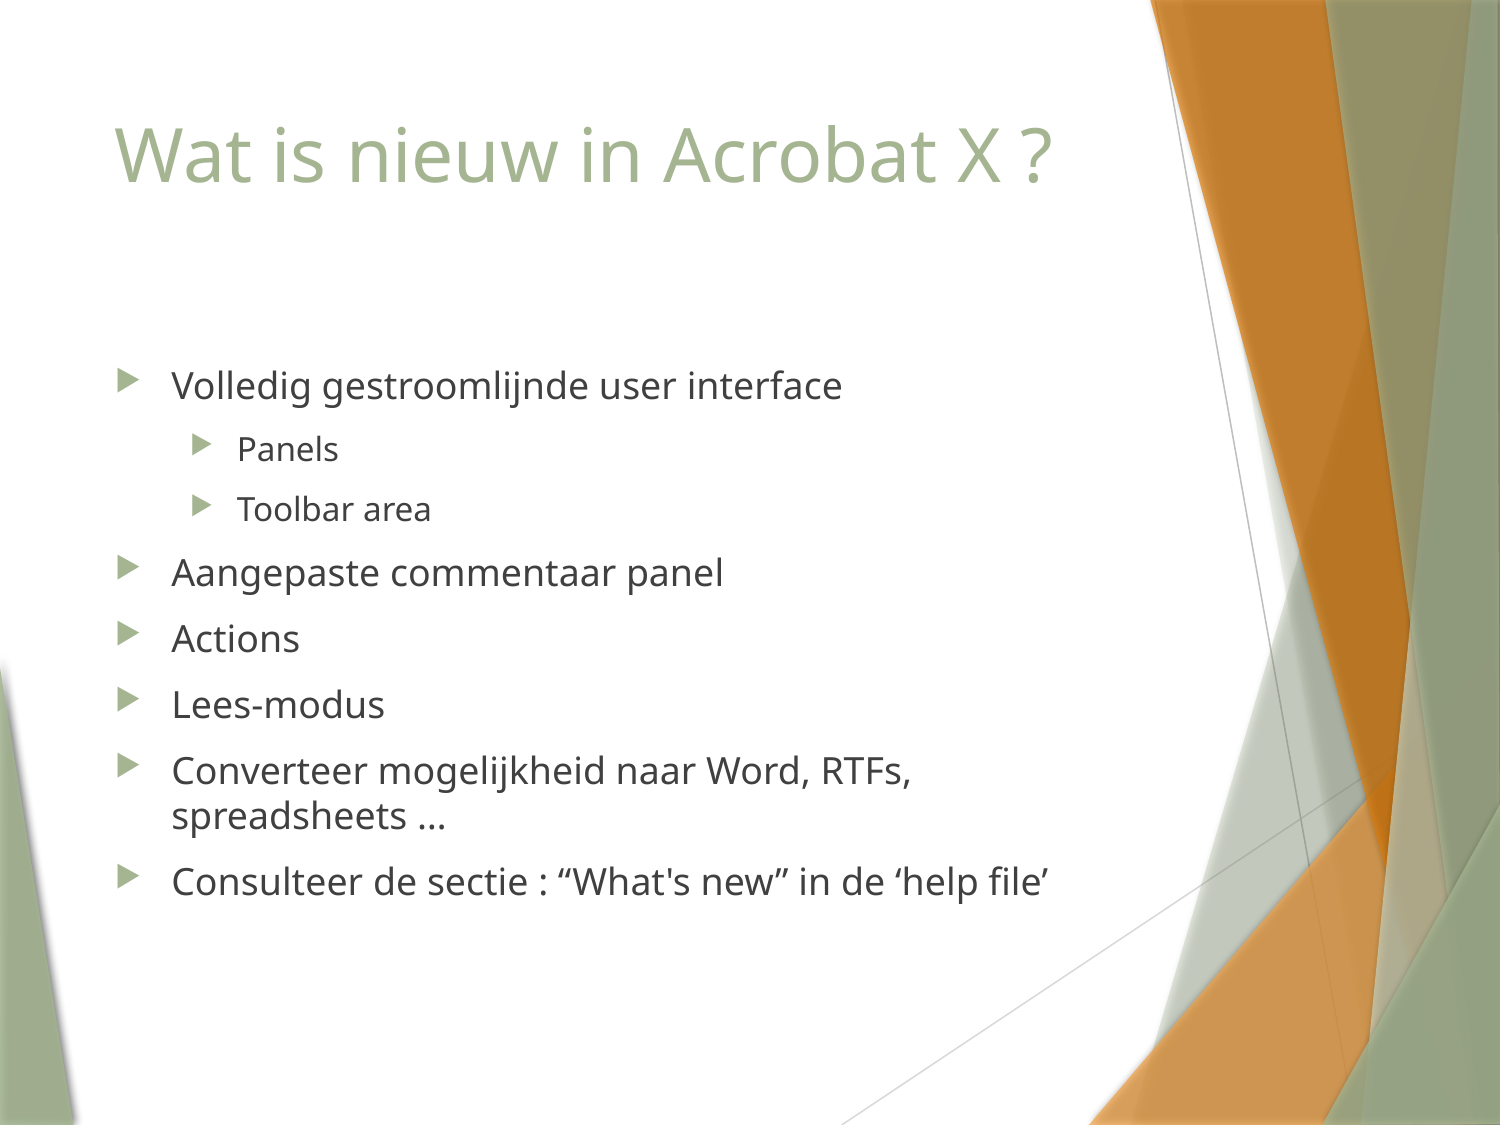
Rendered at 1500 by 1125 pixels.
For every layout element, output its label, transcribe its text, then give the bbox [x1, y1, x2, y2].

title Wat is nieuw in Acrobat X ? [99, 99, 1142, 317]
list Volledig gestroomlijnde user interface Panels Toolbar area Aangepaste commentaar panel Actions Lees-modus Converteer mogelijkheid naar Word, RTFs, spreadsheets … Consulteer de sectie : “What's new” in de ‘help file’ [99, 354, 1142, 992]
